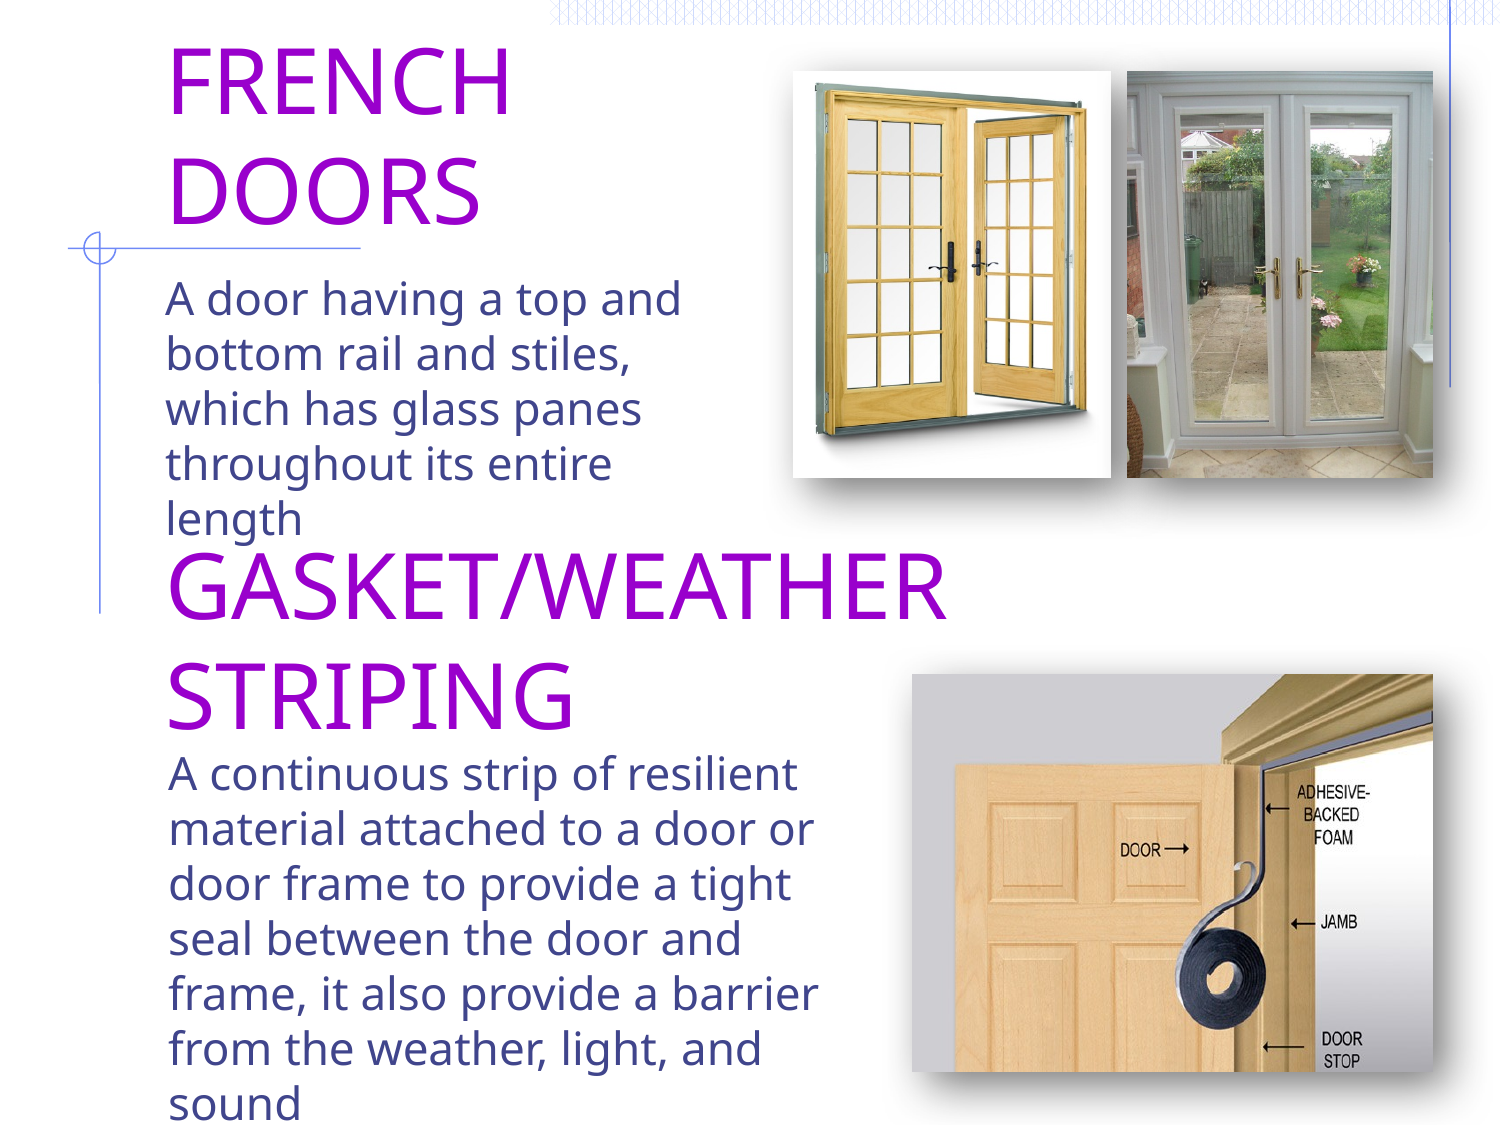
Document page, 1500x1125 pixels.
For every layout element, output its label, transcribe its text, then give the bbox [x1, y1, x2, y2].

picture [1127, 71, 1433, 479]
picture [792, 71, 1111, 479]
list GASKET/WEATHER STRIPING [150, 500, 1038, 755]
list A door having a top and bottom rail and stiles, which has glass panes throughout its entire length [150, 262, 738, 500]
list FRENCH DOORS [150, 99, 738, 250]
picture [912, 674, 1433, 1072]
list A continuous strip of resilient material attached to a door or door frame to provide a tight seal between the door and frame, it also provide a barrier from the weather, light, and sound [153, 737, 894, 1050]
